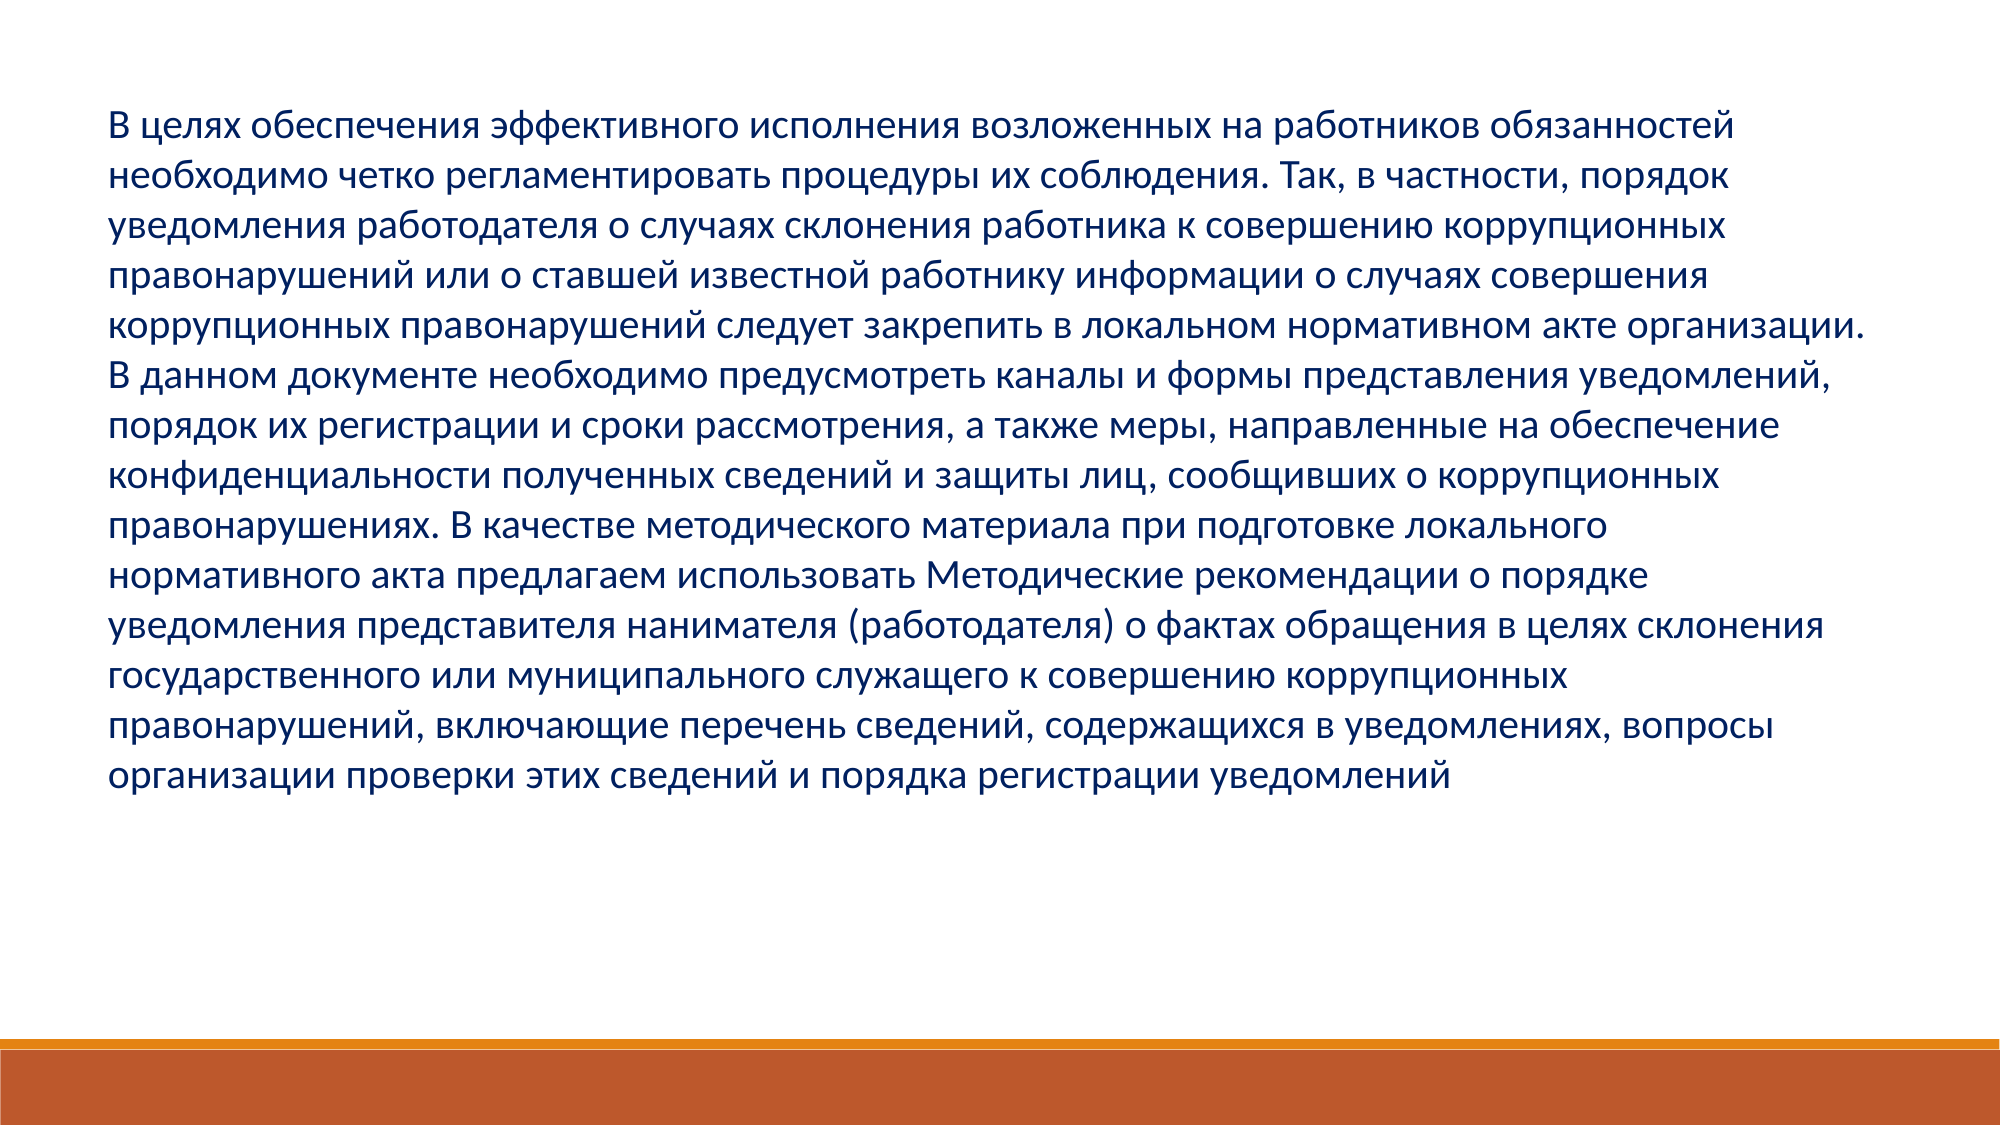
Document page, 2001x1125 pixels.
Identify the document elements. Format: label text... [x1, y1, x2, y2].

text_box В целях обеспечения эффективного исполнения возложенных на работников обязанностей необходимо четко регламентировать процедуры их соблюдения. Так, в частности, порядок уведомления работодателя о случаях склонения работника к совершению коррупционных правонарушений или о ставшей известной работнику информации о случаях совершения коррупционных правонарушений следует закрепить в локальном нормативном акте организации. В данном документе необходимо предусмотреть каналы и формы представления уведомлений, порядок их регистрации и сроки рассмотрения, а также меры, направленные на обеспечение конфиденциальности полученных сведений и защиты лиц, сообщивших о коррупционных правонарушениях. В качестве методического материала при подготовке локального нормативного акта предлагаем использовать Методические рекомендации о порядке уведомления представителя нанимателя (работодателя) о фактах обращения в целях склонения государственного или муниципального служащего к совершению коррупционных правонарушений, включающие перечень сведений, содержащихся в уведомлениях, вопросы организации проверки этих сведений и порядка регистрации уведомлений [93, 89, 1885, 805]
